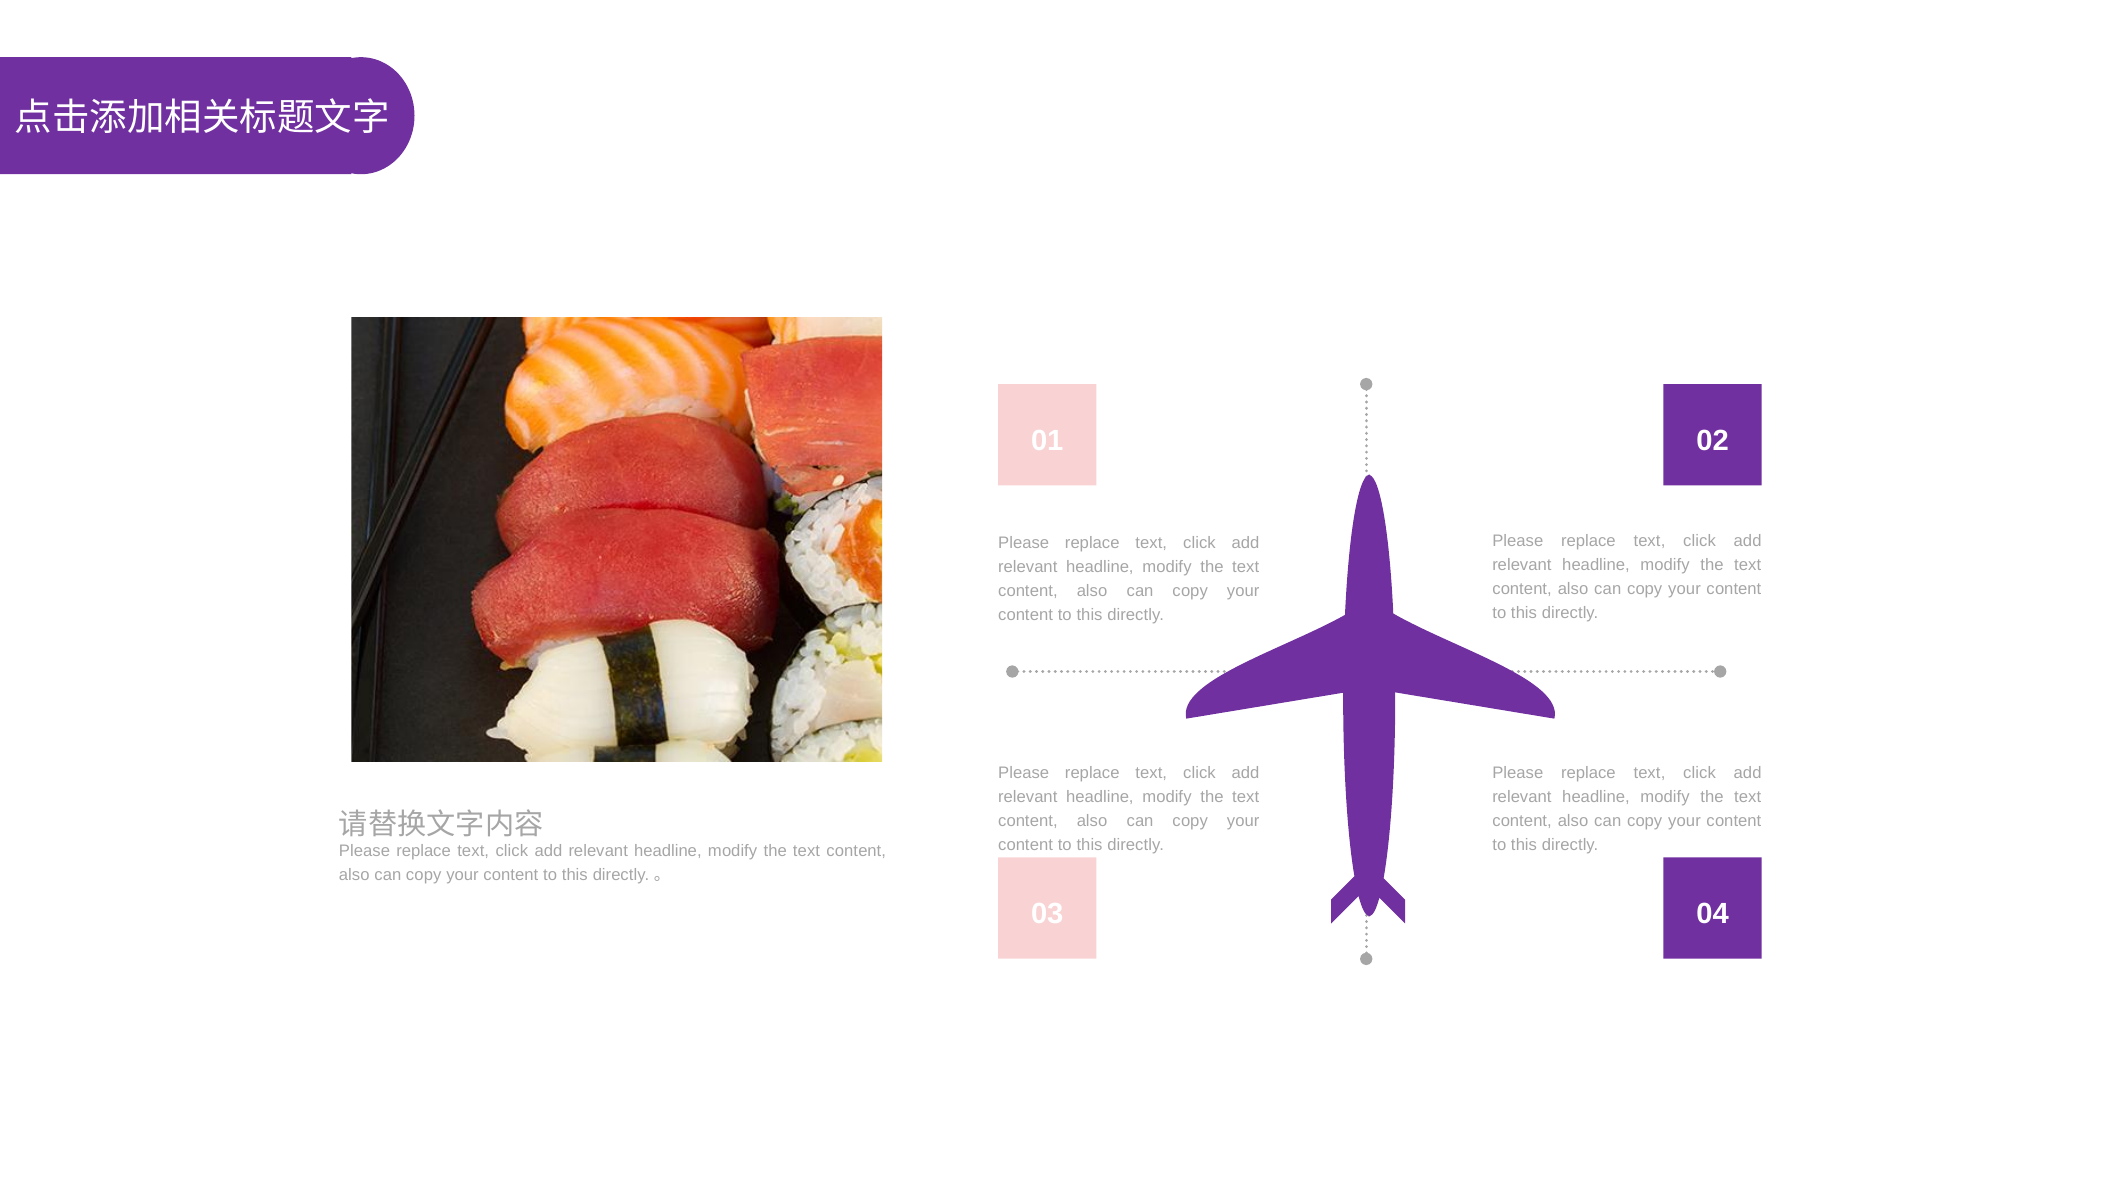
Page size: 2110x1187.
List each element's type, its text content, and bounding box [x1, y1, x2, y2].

text_box Please replace text, click add relevant headline, modify the text content, also can copy your content to this directly. [1492, 758, 1762, 854]
text_box 01 [997, 383, 1098, 486]
text_box 点击添加相关标题文字 [0, 85, 415, 146]
text_box 03 [997, 856, 1098, 960]
text_box [1184, 672, 1366, 927]
text_box Please replace text, click add relevant headline, modify the text content, also can copy your content to this directly.。 [339, 836, 888, 884]
text_box 02 [1662, 383, 1763, 486]
text_box Please replace text, click add relevant headline, modify the text content, also can copy your content to this directly. [998, 758, 1260, 854]
text_box 请替换文字内容 [339, 798, 650, 836]
text_box Please replace text, click add relevant headline, modify the text content, also can copy your content to this directly. [998, 527, 1260, 624]
text_box [1367, 473, 1515, 671]
text_box [1367, 672, 1556, 926]
text_box 04 [1662, 856, 1763, 960]
text_box [350, 317, 883, 763]
text_box [1226, 475, 1366, 671]
text_box Please replace text, click add relevant headline, modify the text content, also can copy your content to this directly. [1492, 525, 1762, 622]
